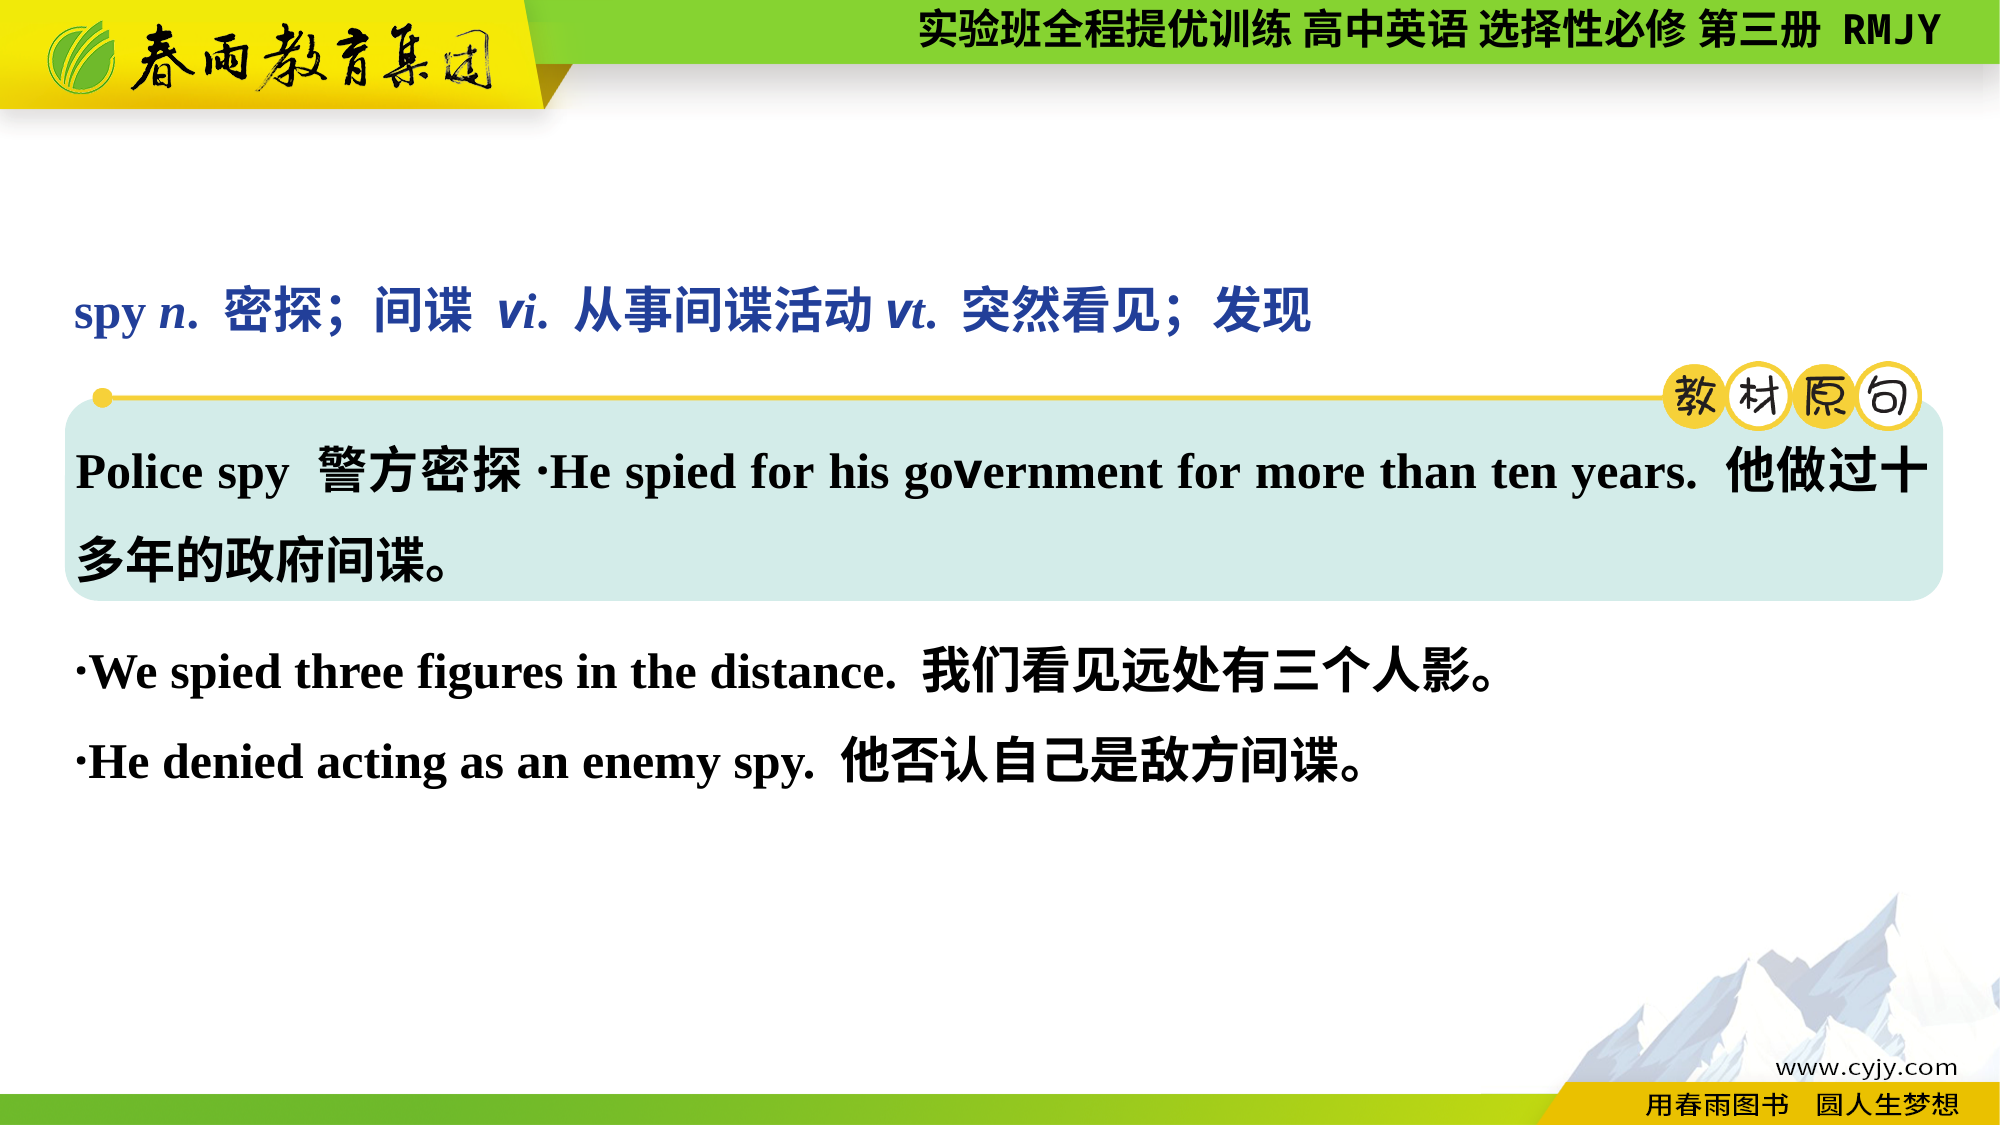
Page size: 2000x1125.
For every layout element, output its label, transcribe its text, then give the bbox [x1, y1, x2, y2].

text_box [92, 361, 1923, 461]
list spy n. 密探；间谍 vi. 从事间谍活动vt. 突然看见；发现 [59, 240, 1944, 337]
picture [0, 0, 2000, 1125]
text_box [81, 596, 1927, 601]
text_box ·We spied three figures in the distance. 我们看见远处有三个人影。 ·He denied acting as an enemy spy. 他否认自己是敌方间谍。 [59, 601, 1944, 797]
text_box Police spy 警方密探·He spied for his government for more than ten years. 他做过十多年的政府间谍。 [60, 400, 1945, 596]
